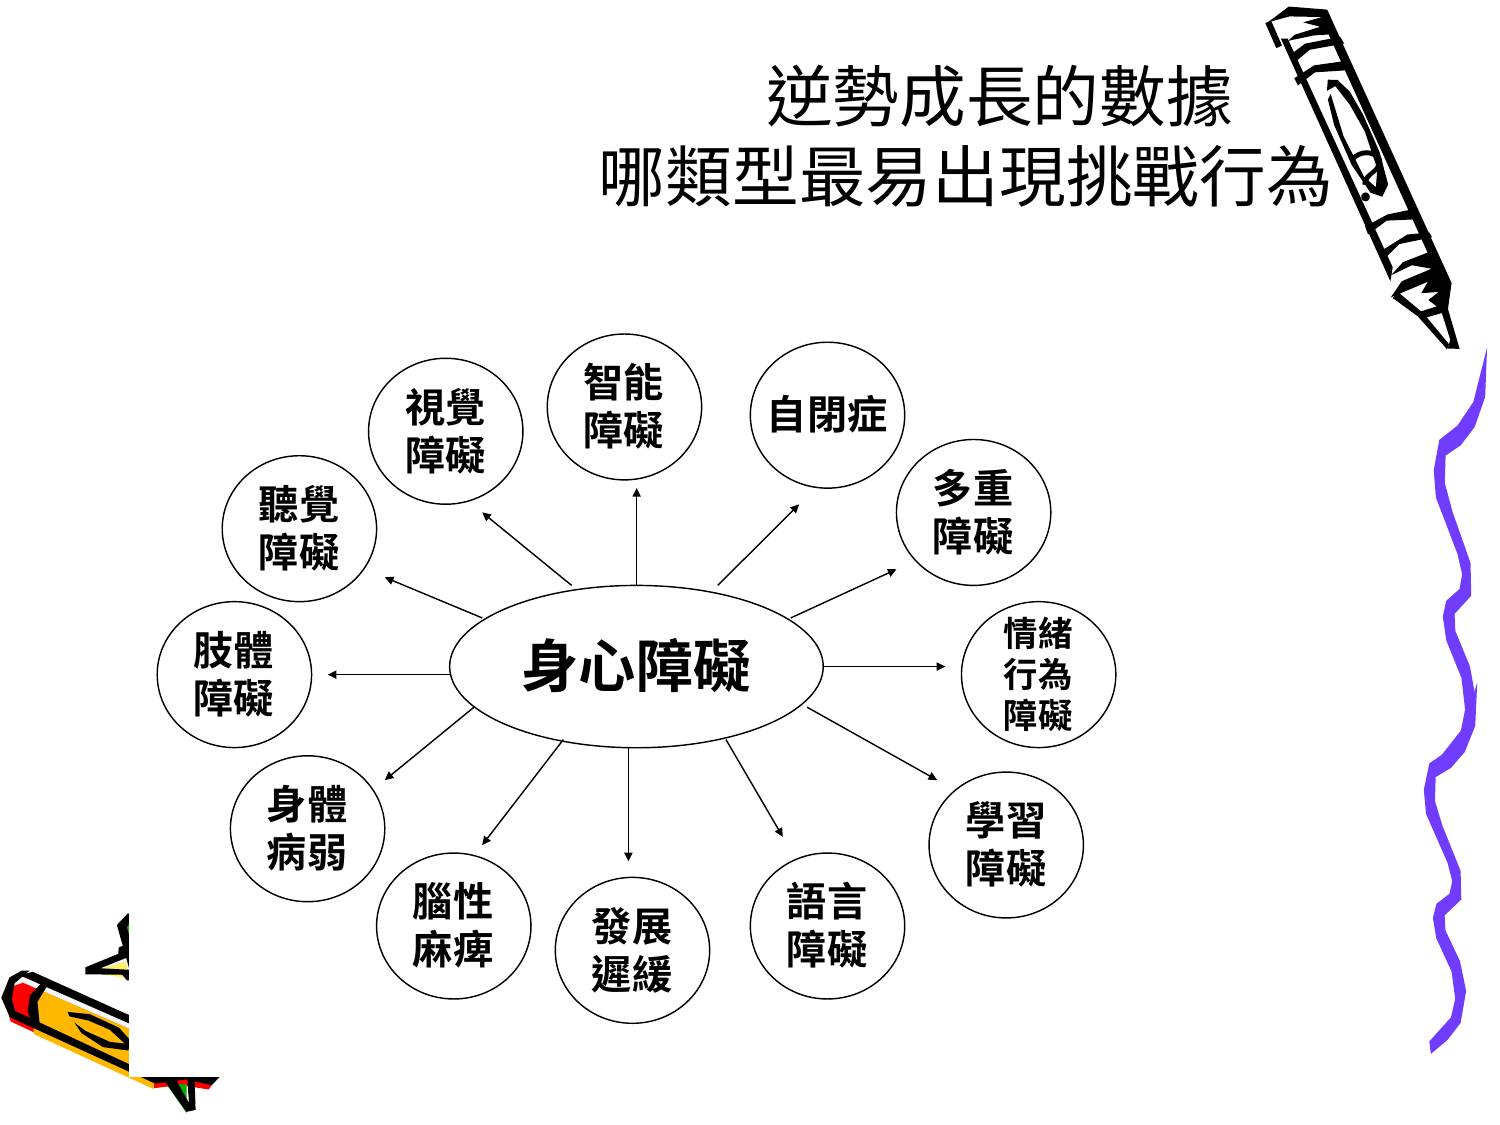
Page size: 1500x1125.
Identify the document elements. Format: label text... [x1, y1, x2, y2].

title 逆勢成長的數據 哪類型最易出現挑戰行為？ [562, 70, 1437, 223]
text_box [128, 304, 1161, 1078]
